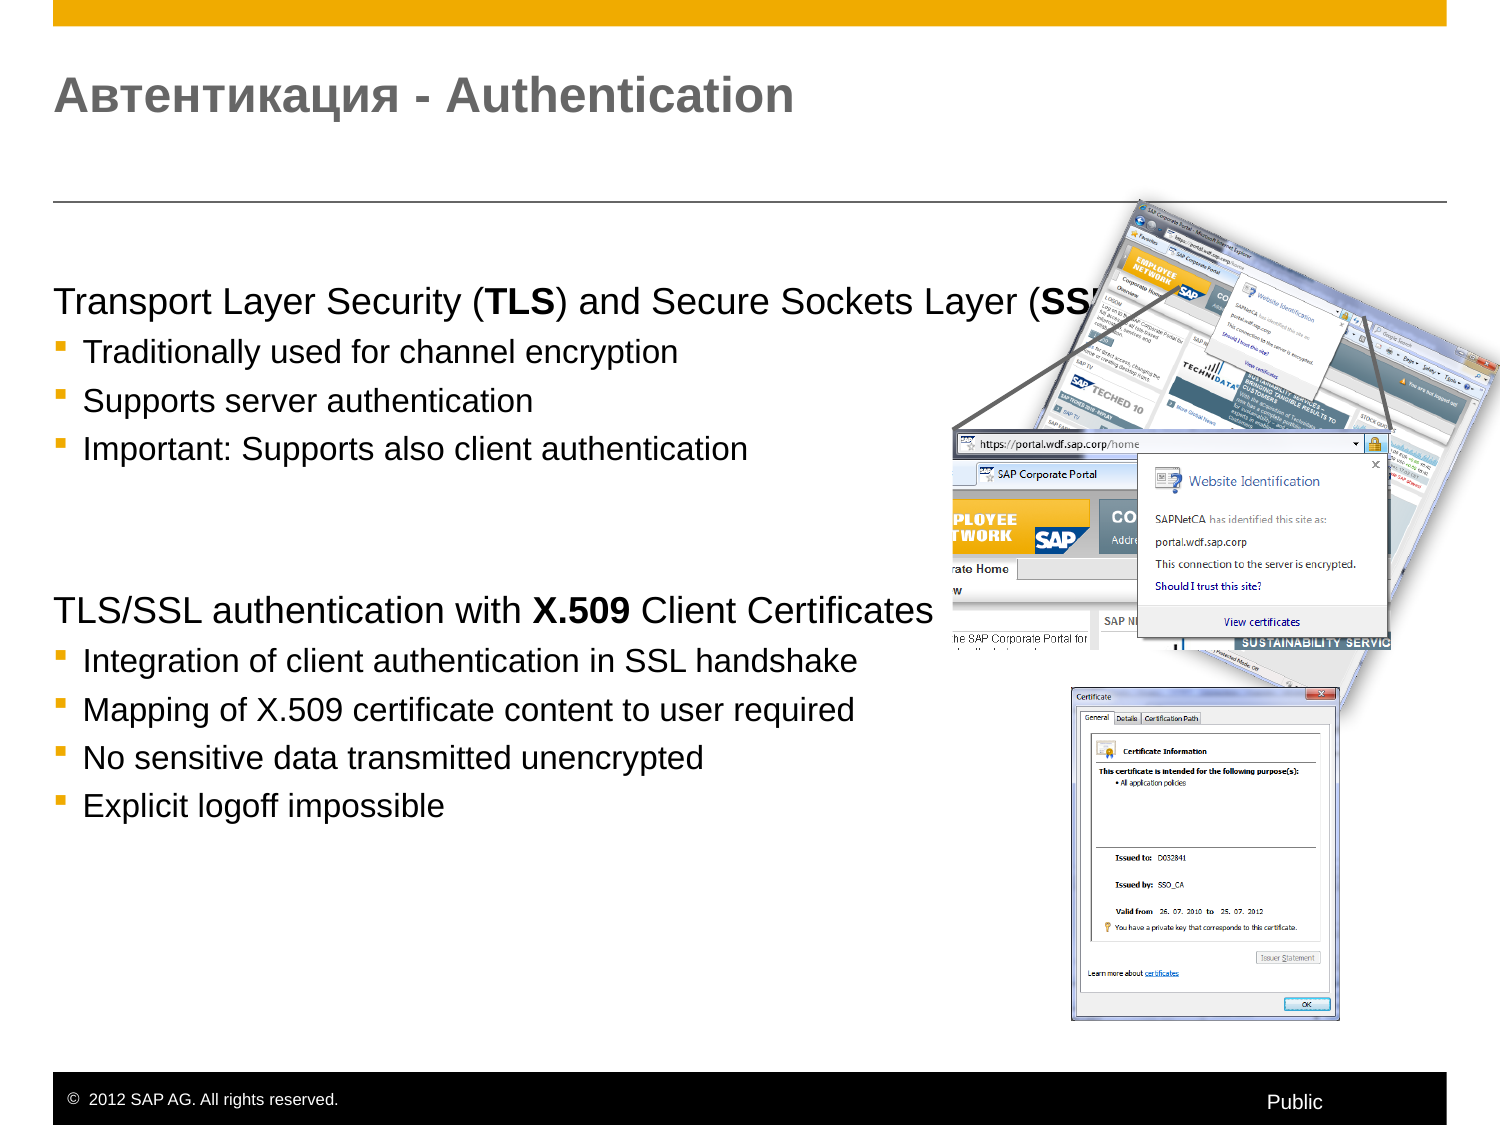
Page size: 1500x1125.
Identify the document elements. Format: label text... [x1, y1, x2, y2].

picture [1438, 337, 1499, 499]
list Transport Layer Security (TLS) and Secure Sockets Layer (SSL) Traditionally used for channel encryption Supports server authentication Important: Supports also client authentication TLS/SSL authentication with X.509 Client Certificates Integration of client authentication in SSL handshake Mapping of X.509 certificate content to user required No sensitive data transmitted unencrypted Explicit logoff impossible [53, 277, 1447, 1031]
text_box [952, 263, 1438, 650]
picture [1110, 200, 1276, 263]
title Автентикация - Authentication Front-End Authentication: X.509 Client Certificates [53, 53, 1447, 178]
picture [1070, 650, 1368, 1021]
